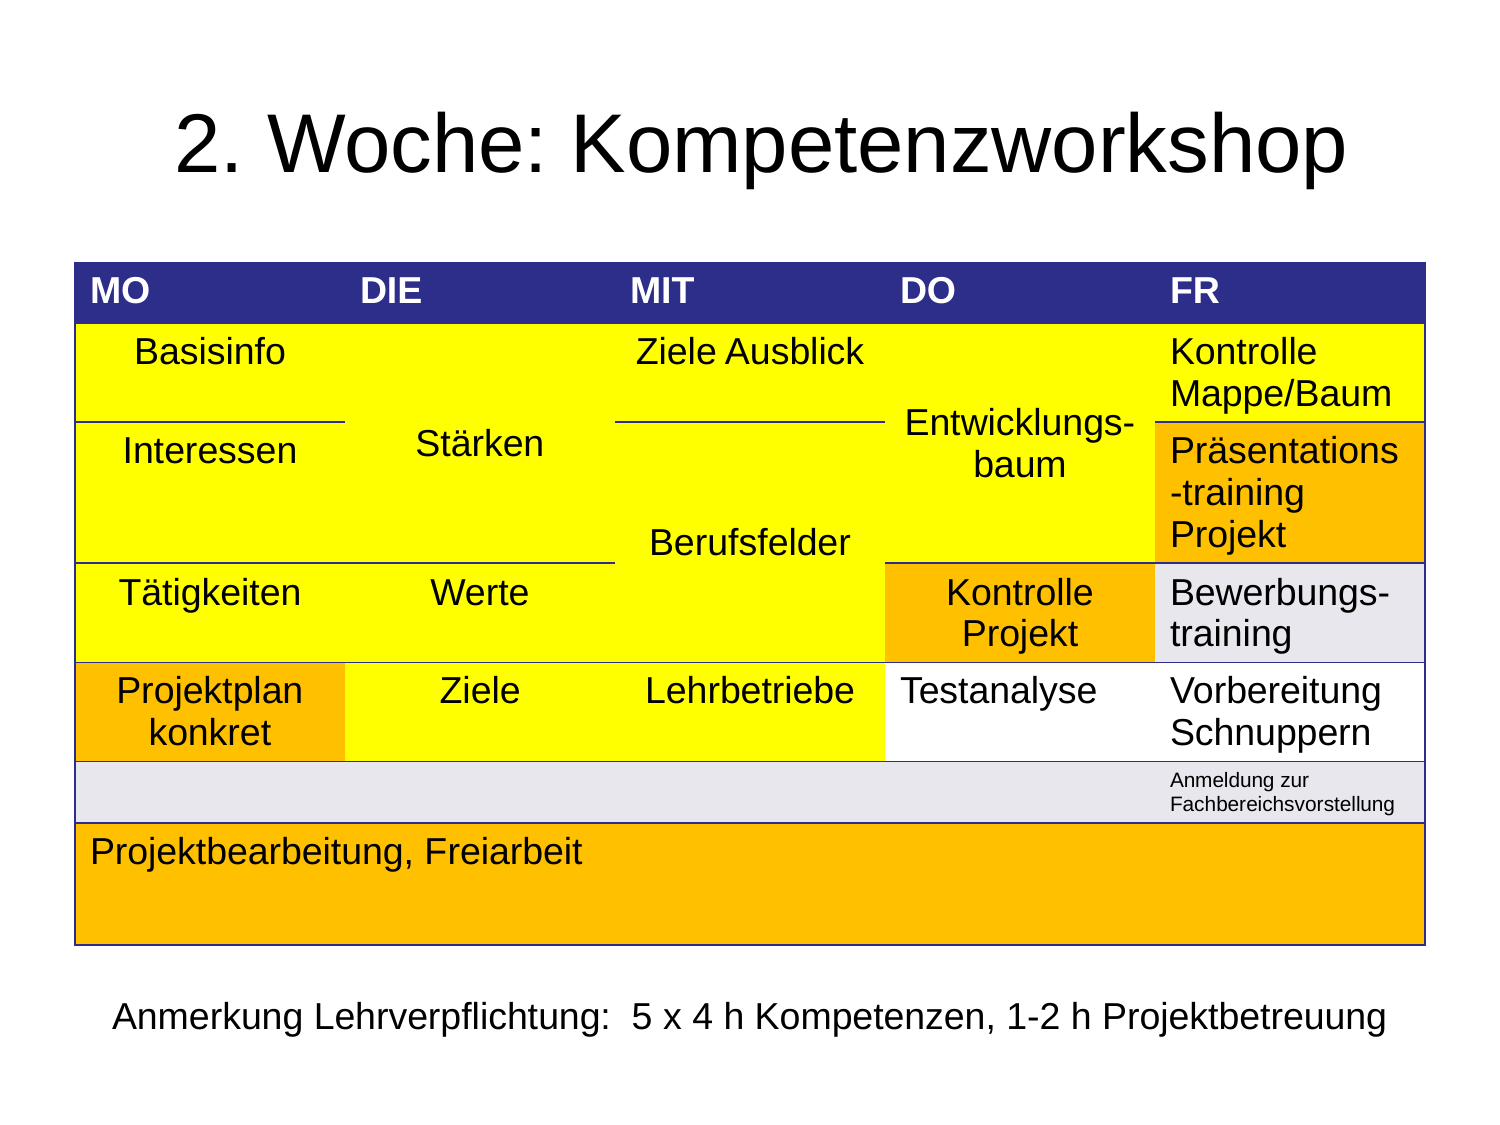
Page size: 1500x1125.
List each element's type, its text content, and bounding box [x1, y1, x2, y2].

table_header FR [1155, 263, 1424, 322]
table_cell [615, 762, 885, 822]
title 2. Woche: Kompetenzworkshop [74, 44, 1426, 233]
table_cell [345, 762, 615, 822]
table_cell Stärken [345, 324, 615, 562]
table_cell Ziele [345, 663, 615, 761]
table_cell Ziele Ausblick [615, 324, 885, 421]
table_cell Basisinfo [76, 324, 345, 421]
table_cell Vorbereitung Schnuppern [1155, 663, 1424, 761]
table_cell Projektplan konkret [76, 663, 345, 761]
table_cell Kontrolle Projekt [885, 564, 1155, 662]
table_cell Tätigkeiten [76, 564, 345, 662]
table_cell Werte [345, 564, 615, 662]
table_cell Interessen [76, 423, 345, 562]
table_cell Kontrolle Mappe/Baum [1155, 324, 1424, 421]
table_cell [76, 762, 345, 822]
table_header DO [885, 263, 1155, 322]
table_cell Präsentations-training Projekt [1155, 423, 1424, 562]
text_box Anmerkung Lehrverpflichtung: 5 x 4 h Kompetenzen, 1-2 h Projektbetreuung [97, 984, 1403, 1045]
table_header DIE [345, 263, 615, 322]
table_cell Projektbearbeitung, Freiarbeit [76, 824, 1424, 944]
table_cell Berufsfelder [615, 423, 885, 662]
table_header MO [76, 263, 345, 322]
table_cell Lehrbetriebe [615, 663, 885, 761]
table_cell Anmeldung zur Fachbereichsvorstellung [1155, 762, 1424, 822]
table_cell Entwicklungs-baum [885, 324, 1155, 562]
table_cell Bewerbungs-training [1155, 564, 1424, 662]
table_header MIT [615, 263, 885, 322]
table_cell [885, 762, 1155, 822]
table_cell Testanalyse [885, 663, 1155, 761]
